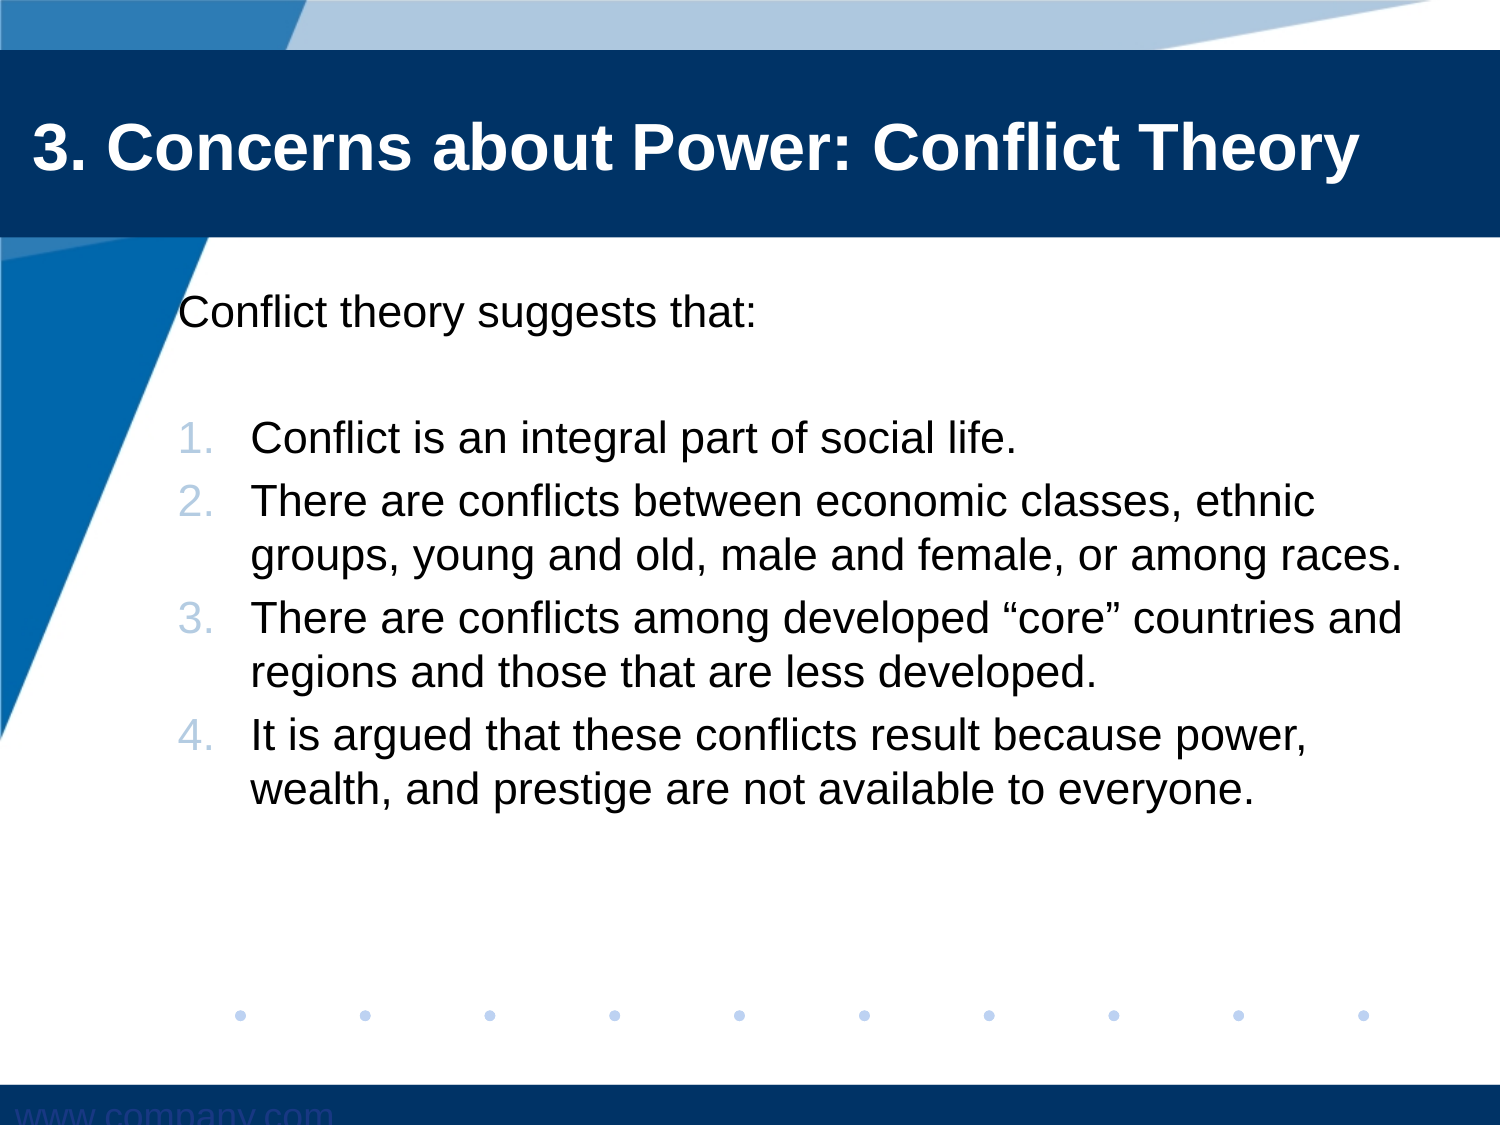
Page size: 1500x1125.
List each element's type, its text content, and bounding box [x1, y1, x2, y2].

list Conflict theory suggests that: Conflict is an integral part of social life. There are conflicts between economic classes, ethnic groups, young and old, male and female, or among races. There are conflicts among developed “core” countries and regions and those that are less developed. It is argued that these conflicts result because power, wealth, and prestige are not available to everyone. [162, 274, 1426, 863]
picture [0, 238, 1500, 842]
title 3. Concerns about Power: Conflict Theory [0, 49, 1500, 238]
picture [0, 0, 1500, 49]
